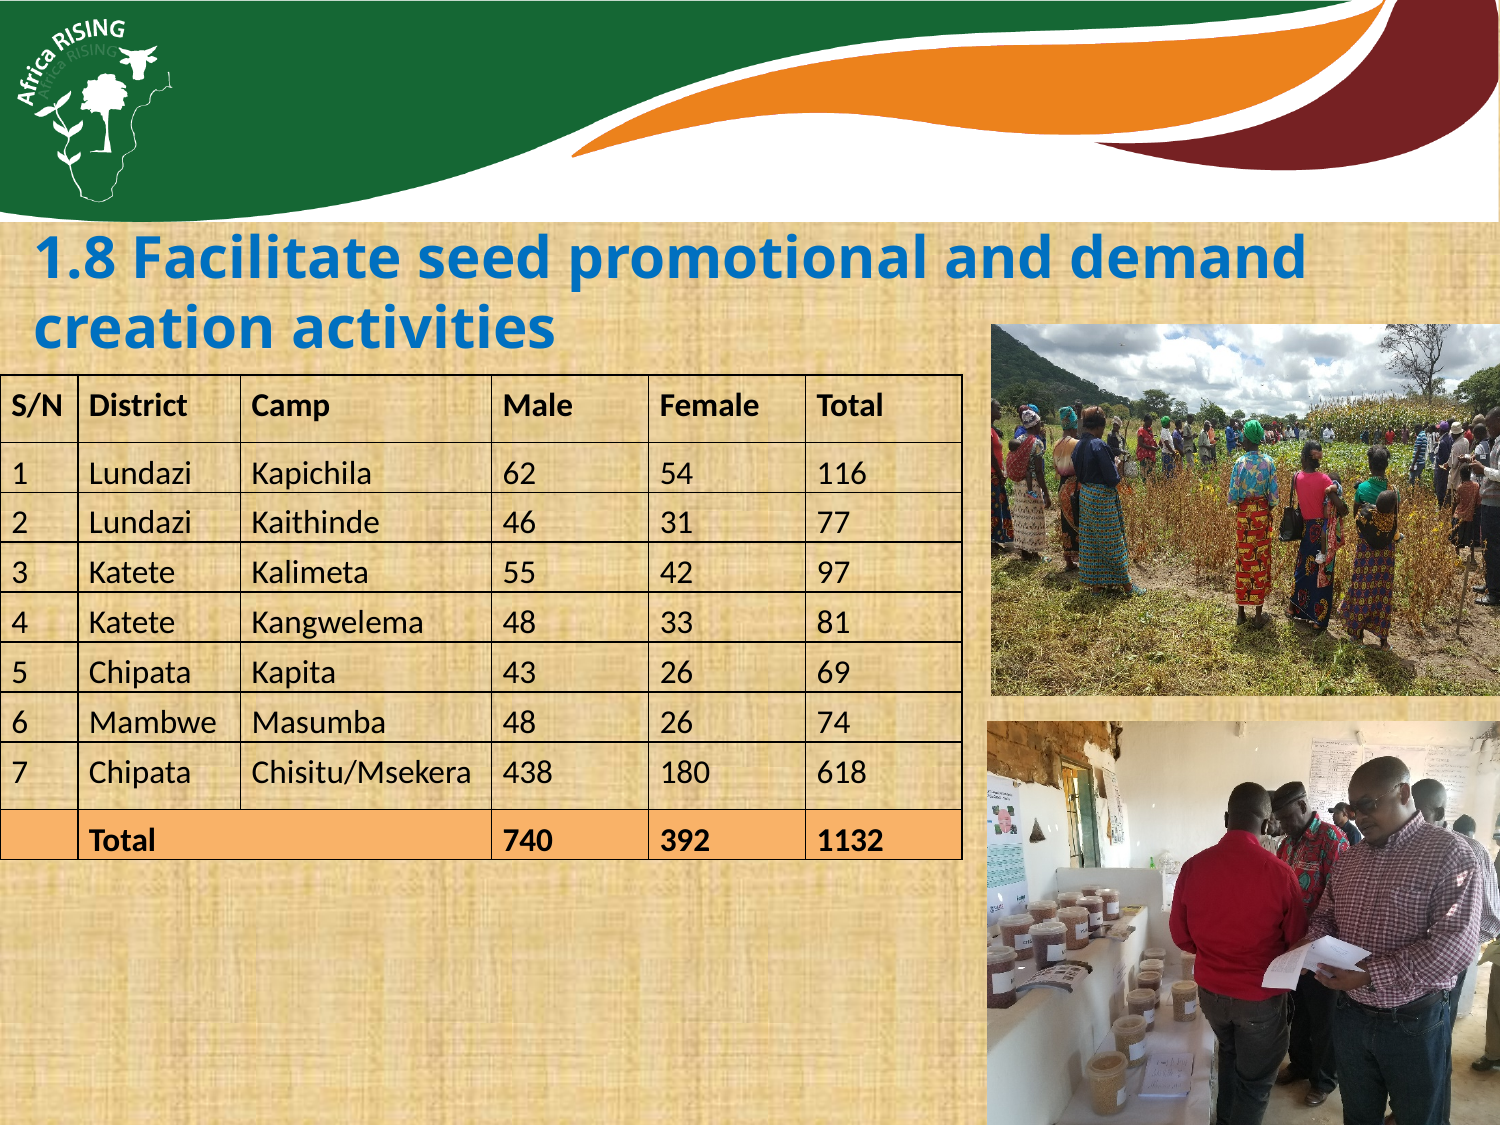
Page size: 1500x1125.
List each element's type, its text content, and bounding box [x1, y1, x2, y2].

table_cell 5 [1, 643, 77, 691]
table_cell 69 [806, 643, 961, 691]
table_cell 33 [649, 593, 805, 641]
table_cell 6 [1, 693, 77, 741]
table_cell Chisitu/Msekera [241, 743, 491, 809]
table_cell 81 [806, 593, 961, 641]
table_cell Mambwe [79, 693, 240, 741]
picture [0, 0, 1500, 1125]
table_cell 2 [1, 493, 77, 541]
table_cell Masumba [241, 693, 491, 741]
table_cell Lundazi [79, 443, 240, 492]
table_header Male [492, 376, 648, 442]
table_cell 31 [649, 493, 805, 541]
table_cell 3 [1, 543, 77, 591]
table_cell Kangwelema [241, 593, 491, 641]
table_header S/N [1, 376, 77, 442]
table_cell Chipata [79, 643, 240, 691]
table_cell Kapita [241, 643, 491, 691]
table_header Camp [241, 376, 491, 442]
table_cell Kalimeta [241, 543, 491, 591]
table_cell 46 [492, 493, 648, 541]
table_cell 48 [492, 693, 648, 741]
table_cell 54 [649, 443, 805, 492]
table_cell Lundazi [79, 493, 240, 541]
table_cell 42 [649, 543, 805, 591]
table_cell 48 [492, 593, 648, 641]
table_cell 7 [1, 743, 77, 809]
table_header District [79, 376, 240, 442]
text_box 1.8 Facilitate seed promotional and demand creation activities [0, 212, 1475, 350]
table_cell Chipata [79, 743, 240, 809]
table_cell 618 [806, 743, 961, 809]
table_cell 26 [649, 643, 805, 691]
table_cell 43 [492, 643, 648, 691]
table_header Female [649, 376, 805, 442]
table_cell Kapichila [241, 443, 491, 492]
table_header Total [806, 376, 961, 442]
table_cell 116 [806, 443, 961, 492]
table_cell 62 [492, 443, 648, 492]
table_cell Katete [79, 593, 240, 641]
table_cell 55 [492, 543, 648, 591]
table_cell 180 [649, 743, 805, 809]
table_cell Total [79, 810, 491, 859]
table_cell 26 [649, 693, 805, 741]
table_cell [1, 810, 77, 859]
table_cell 1132 [806, 810, 961, 859]
table_cell 4 [1, 593, 77, 641]
table_cell 740 [492, 810, 648, 859]
table_cell 1 [1, 443, 77, 492]
table_cell 392 [649, 810, 805, 859]
table_cell 97 [806, 543, 961, 591]
table_cell Katete [79, 543, 240, 591]
table_cell 438 [492, 743, 648, 809]
table_cell Kaithinde [241, 493, 491, 541]
table_cell 74 [806, 693, 961, 741]
table_cell 77 [806, 493, 961, 541]
